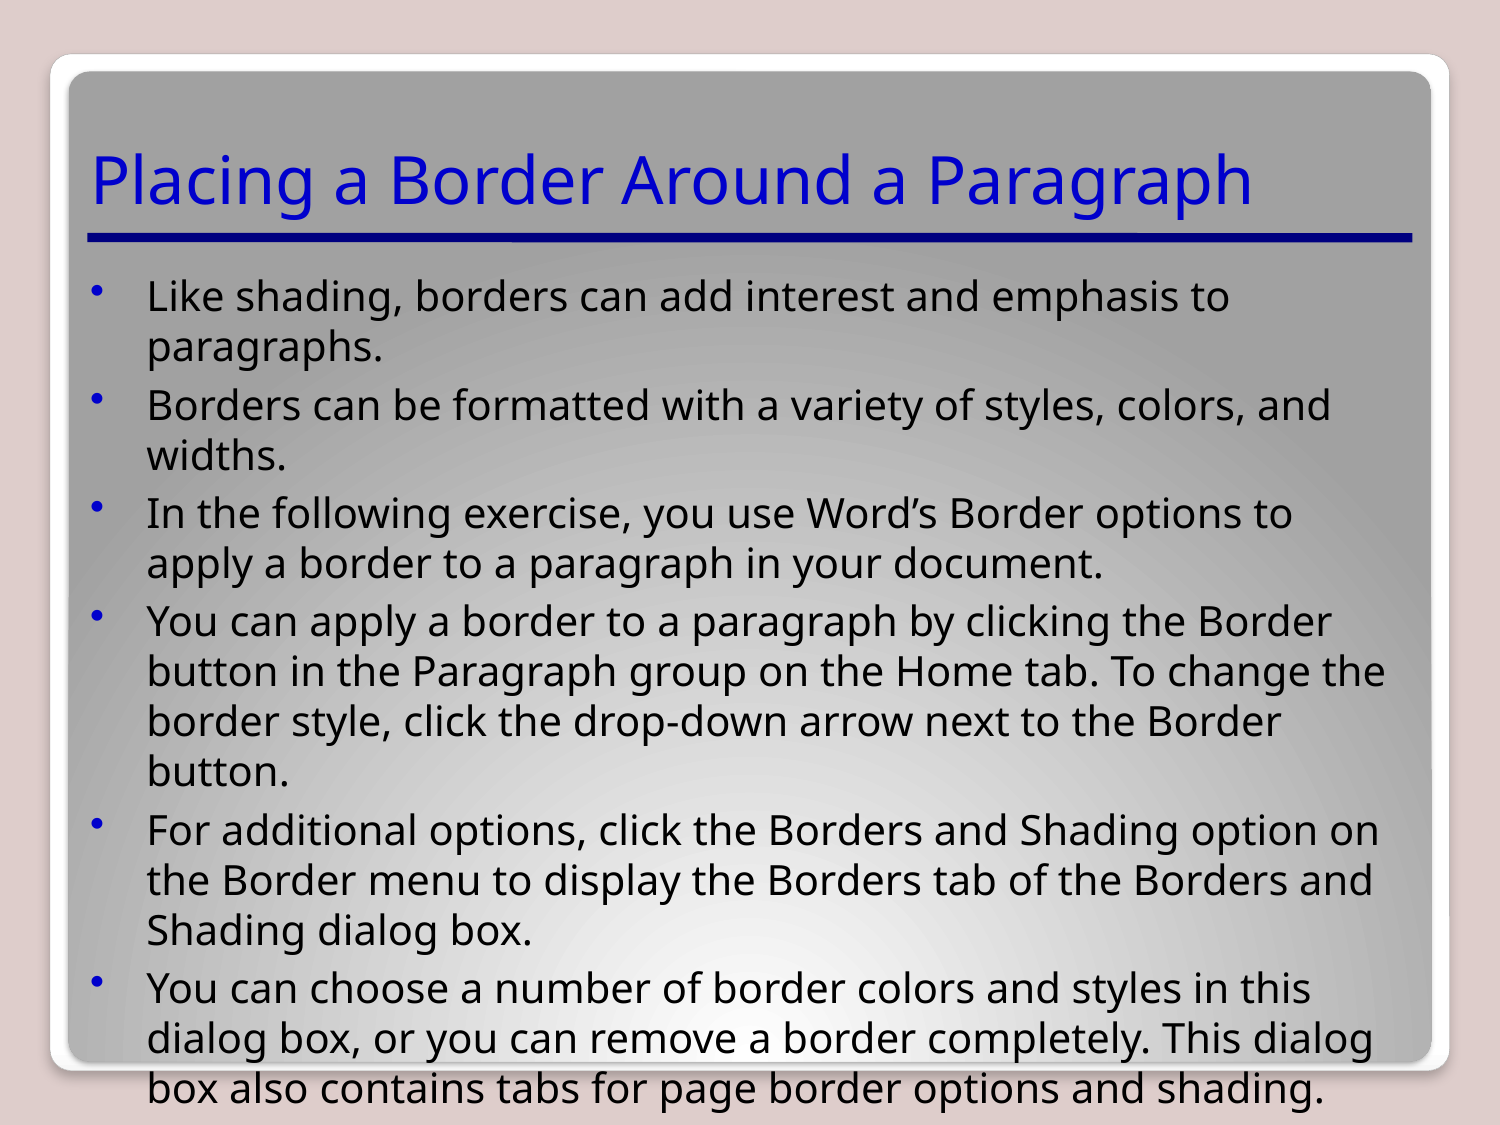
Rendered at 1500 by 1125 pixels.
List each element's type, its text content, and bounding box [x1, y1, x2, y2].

title Placing a Border Around a Paragraph [74, 74, 1426, 226]
list Like shading, borders can add interest and emphasis to paragraphs. Borders can be formatted with a variety of styles, colors, and widths. In the following exercise, you use Word’s Border options to apply a border to a paragraph in your document. You can apply a border to a paragraph by clicking the Border button in the Paragraph group on the Home tab. To change the border style, click the drop-down arrow next to the Border button. For additional options, click the Borders and Shading option on the Border menu to display the Borders tab of the Borders and Shading dialog box. You can choose a number of border colors and styles in this dialog box, or you can remove a border completely. This dialog box also contains tabs for page border options and shading. [75, 262, 1425, 1063]
